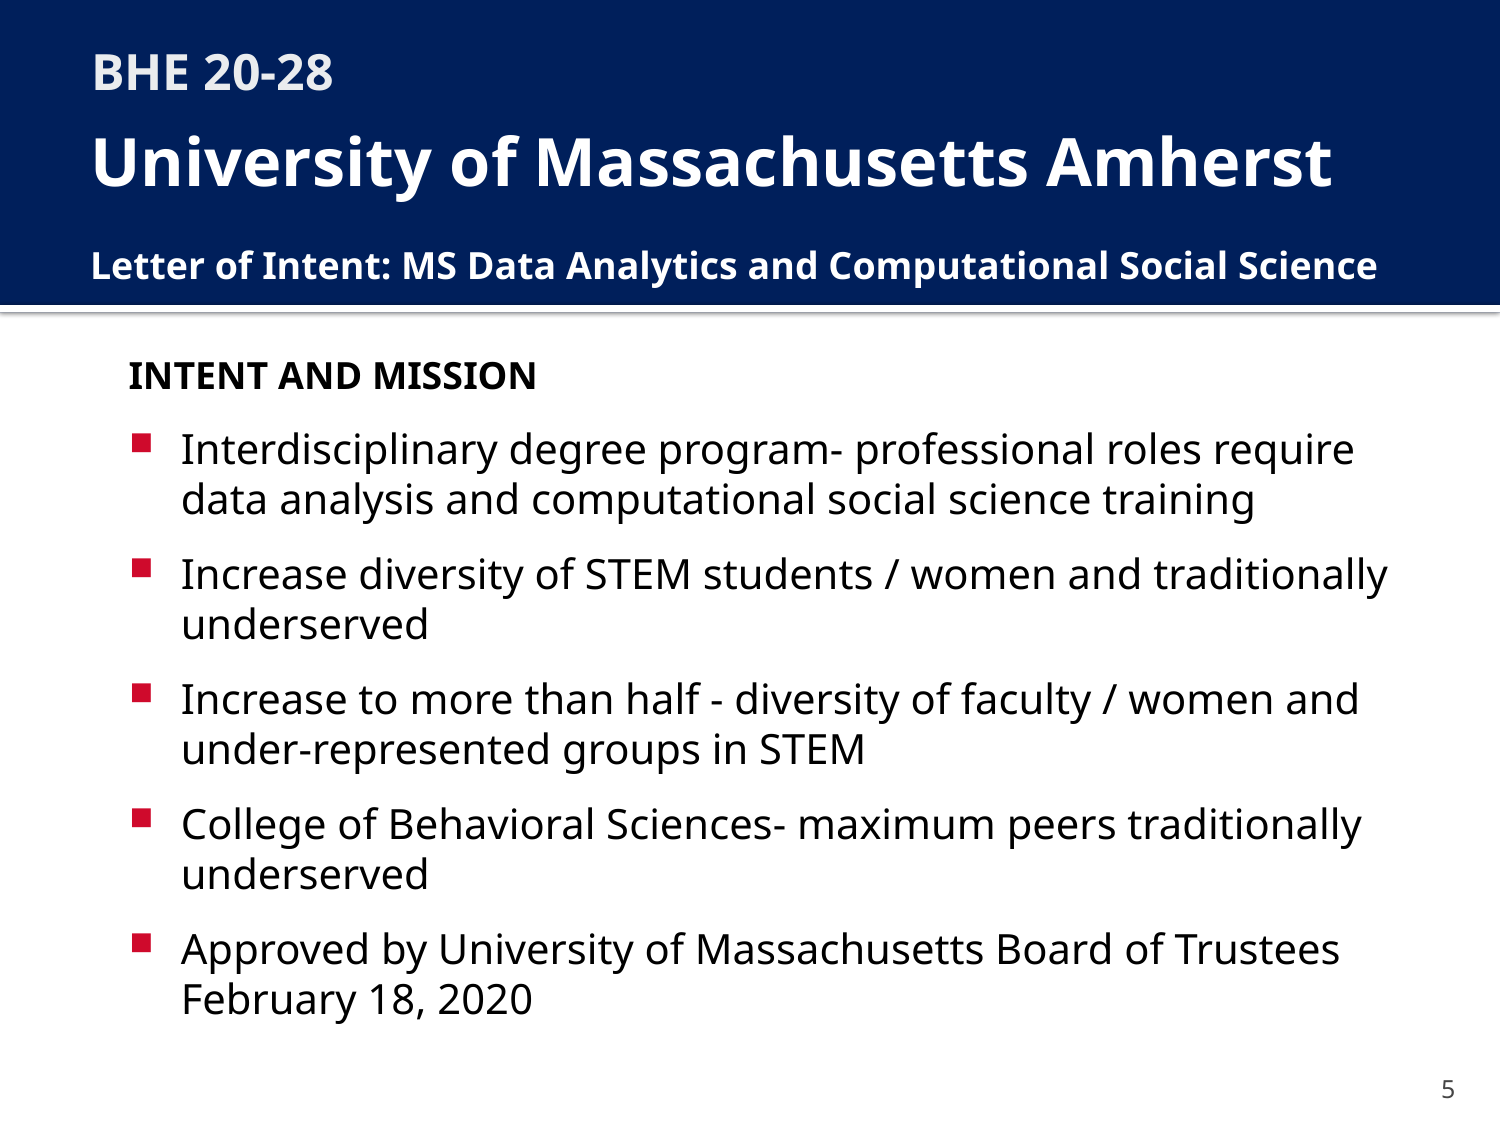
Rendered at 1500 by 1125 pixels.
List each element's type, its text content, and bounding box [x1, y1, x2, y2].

title University of Massachusetts Amherst Letter of Intent: MS Data Analytics and Computational Social Science [74, 99, 1426, 301]
list INTENT AND MISSION Interdisciplinary degree program- professional roles require data analysis and computational social science training Increase diversity of STEM students / women and traditionally underserved Increase to more than half - diversity of faculty / women and under-represented groups in STEM College of Behavioral Sciences- maximum peers traditionally underserved Approved by University of Massachusetts Board of Trustees February 18, 2020 [99, 337, 1451, 1047]
list BHE 20-28 [62, 24, 1438, 101]
